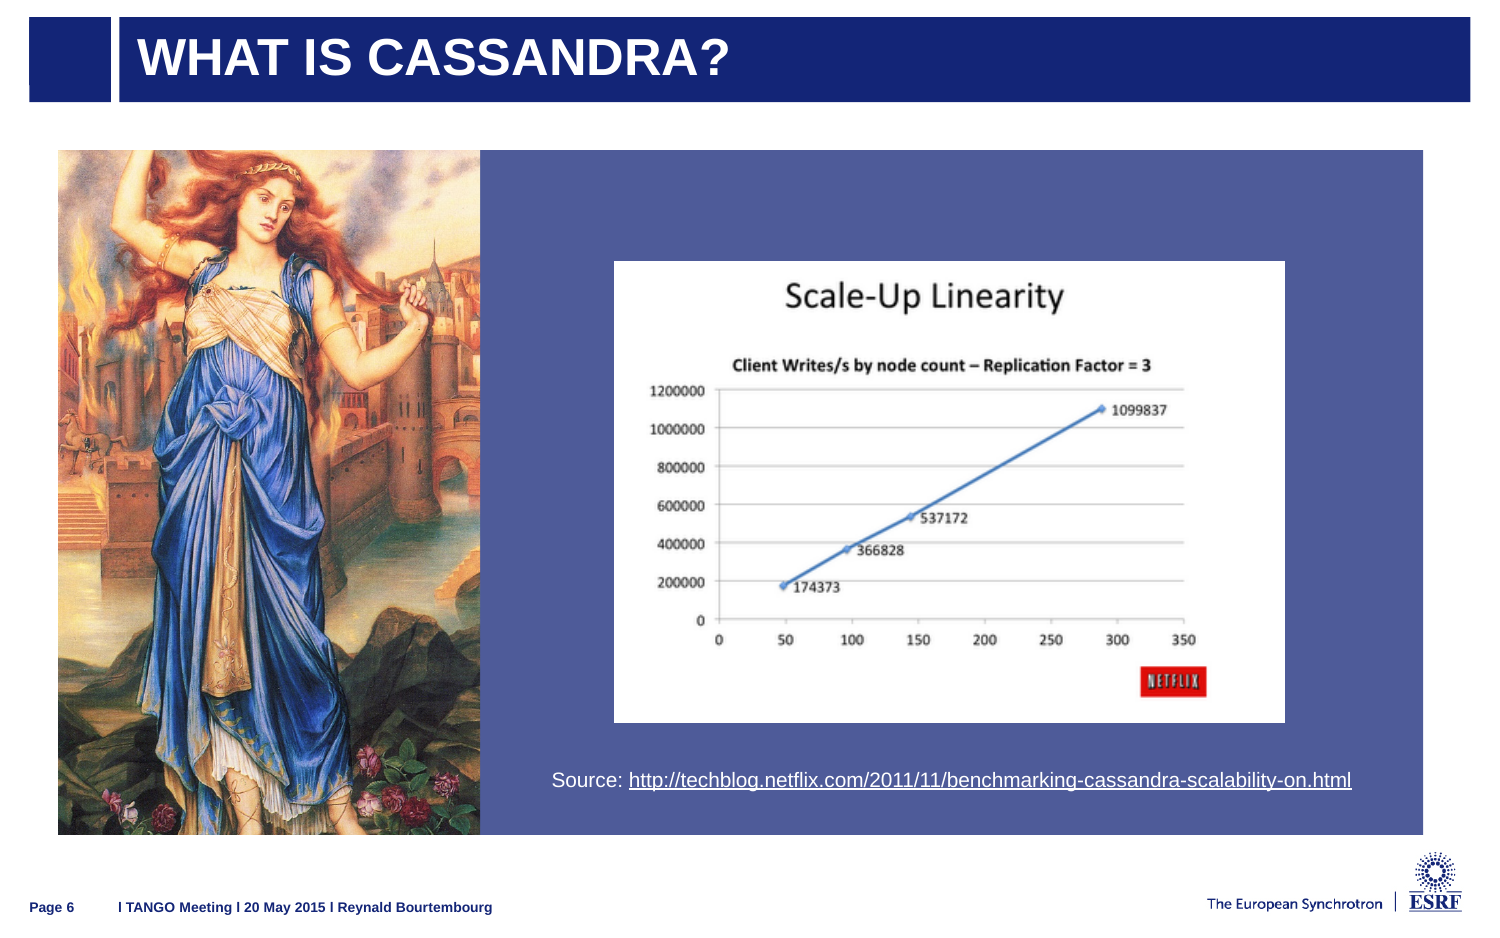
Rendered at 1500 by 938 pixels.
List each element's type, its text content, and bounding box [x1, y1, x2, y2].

slide_number Page 6 [29, 886, 98, 916]
footer l TANGO Meeting l 20 May 2015 l Reynald Bourtembourg [118, 886, 1122, 916]
list [481, 150, 1424, 835]
title What is Cassandra? [119, 17, 1471, 103]
text_box Source: http://techblog.netflix.com/2011/11/benchmarking-cassandra-scalability-on.html [502, 758, 1401, 799]
picture [1175, 831, 1500, 938]
picture [57, 149, 481, 836]
picture [613, 261, 1285, 724]
